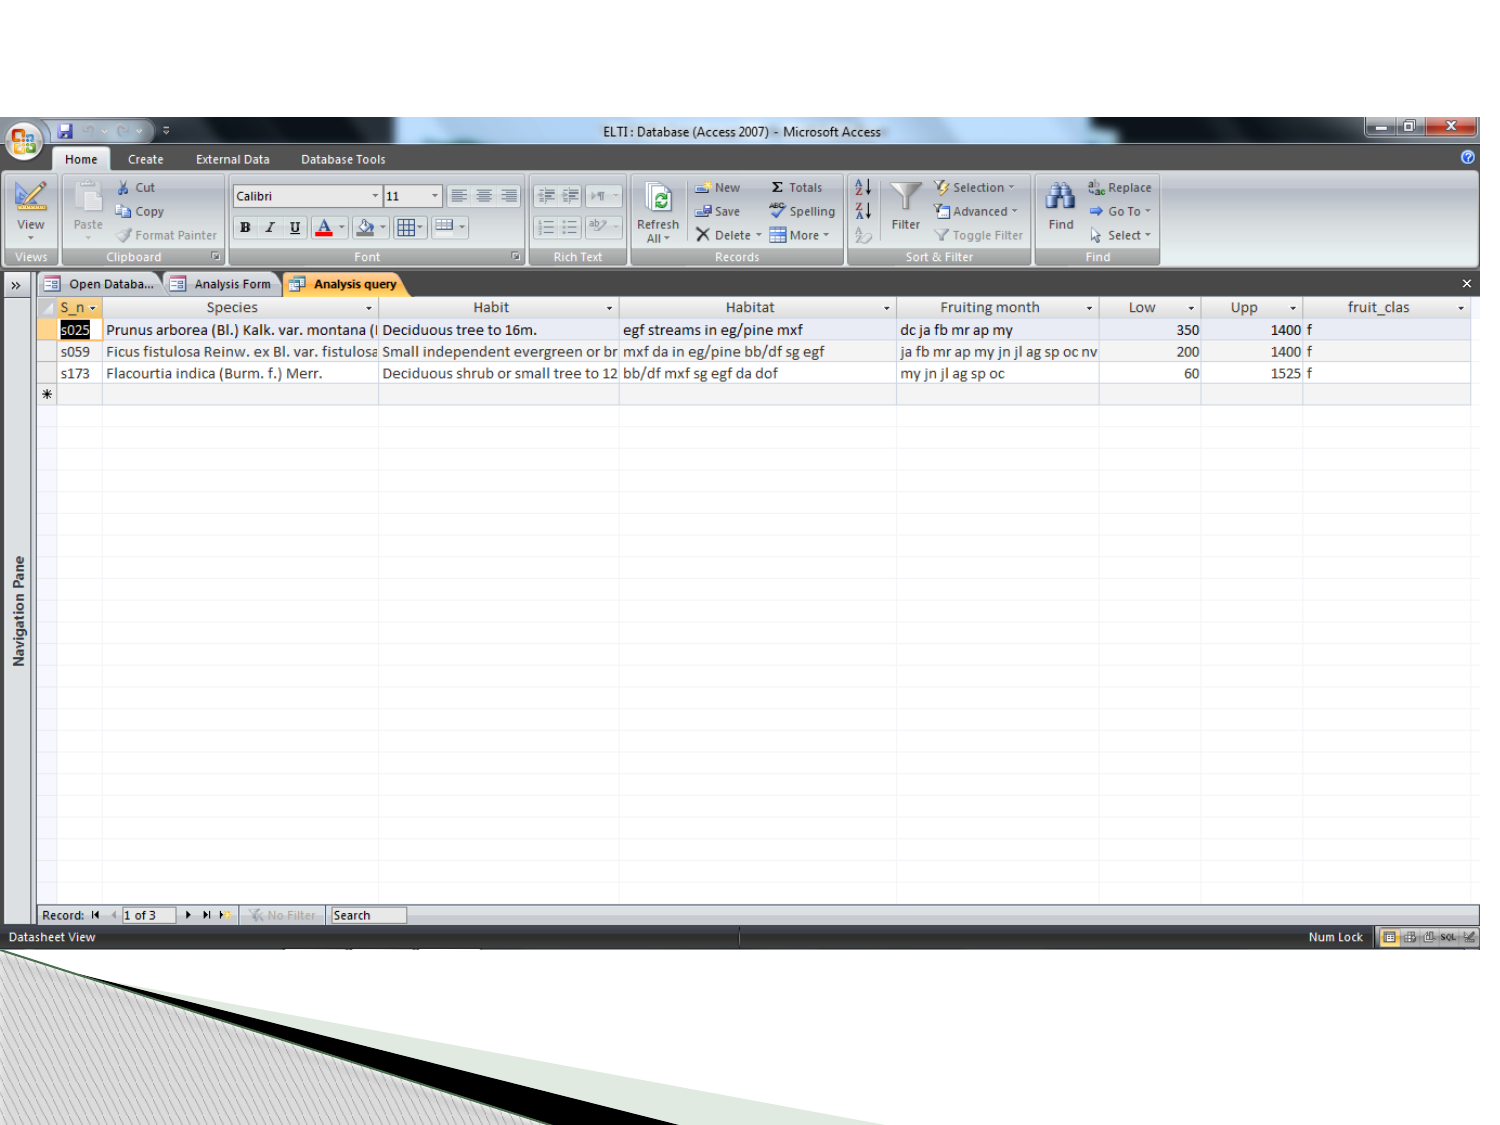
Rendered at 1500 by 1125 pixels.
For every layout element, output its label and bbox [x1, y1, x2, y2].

picture [0, 116, 1481, 950]
